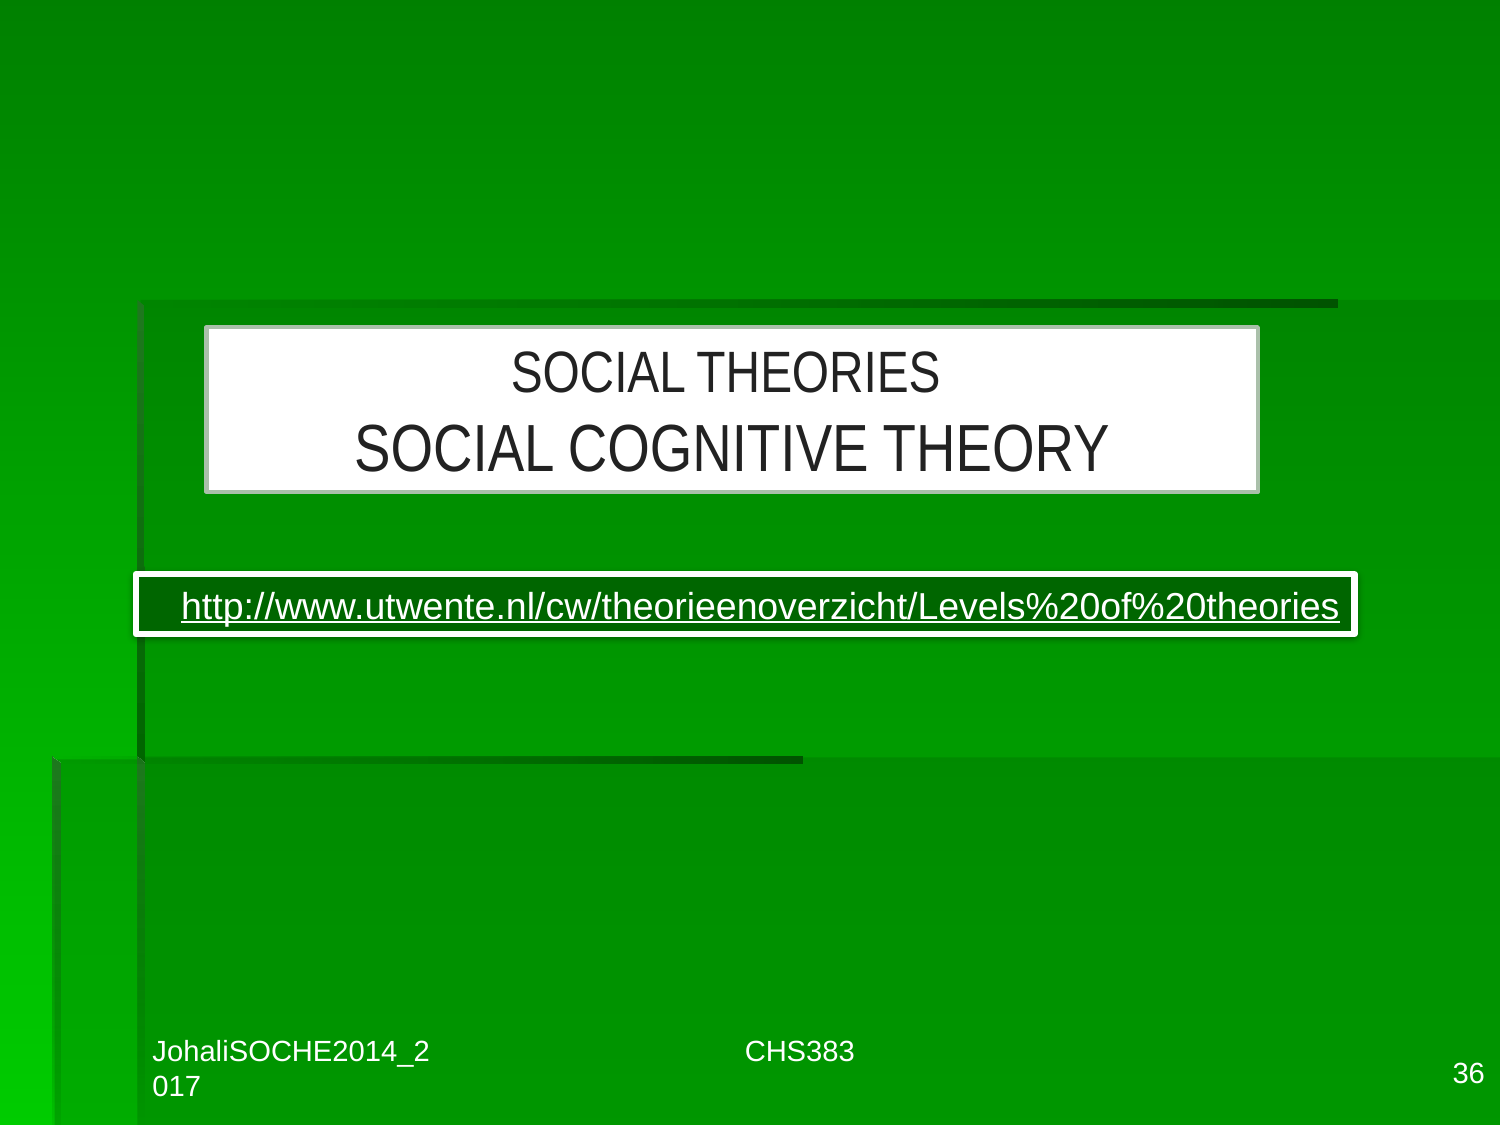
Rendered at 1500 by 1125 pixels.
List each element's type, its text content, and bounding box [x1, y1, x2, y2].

footer CHS383 [562, 1024, 1038, 1103]
text_box SOCIAL THEORIES SOCIAL COGNITIVE THEORY [204, 325, 1260, 494]
text_box http://www.utwente.nl/cw/theorieenoverzicht/Levels%20of%20theories [133, 571, 1358, 637]
slide_number JohaliSOCHE2014_2017 [137, 1024, 450, 1103]
slide_number 36 [1187, 1046, 1500, 1125]
